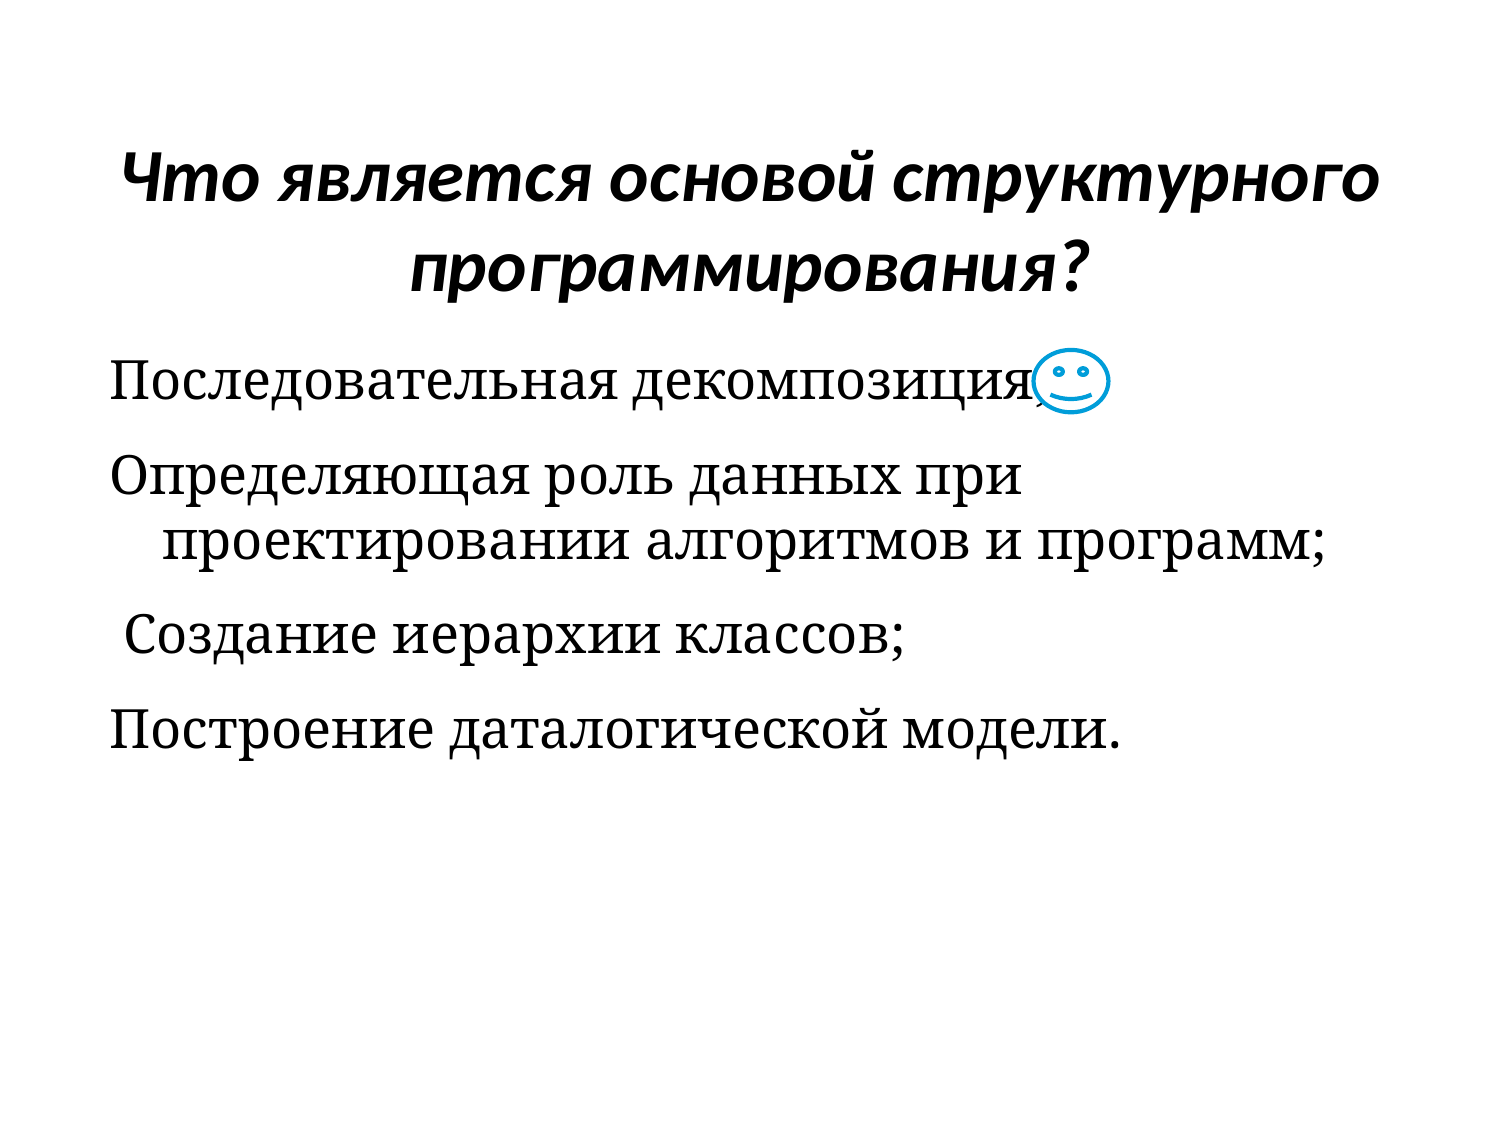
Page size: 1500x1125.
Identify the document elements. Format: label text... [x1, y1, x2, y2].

text_box [1033, 349, 1109, 413]
title Что является основой структурного программирования? [75, 115, 1425, 319]
list Последовательная декомпозиция; Определяющая роль данных при проектировании алгоритмов и программ; Создание иерархии классов; Построение даталогической модели. [76, 338, 1427, 1081]
